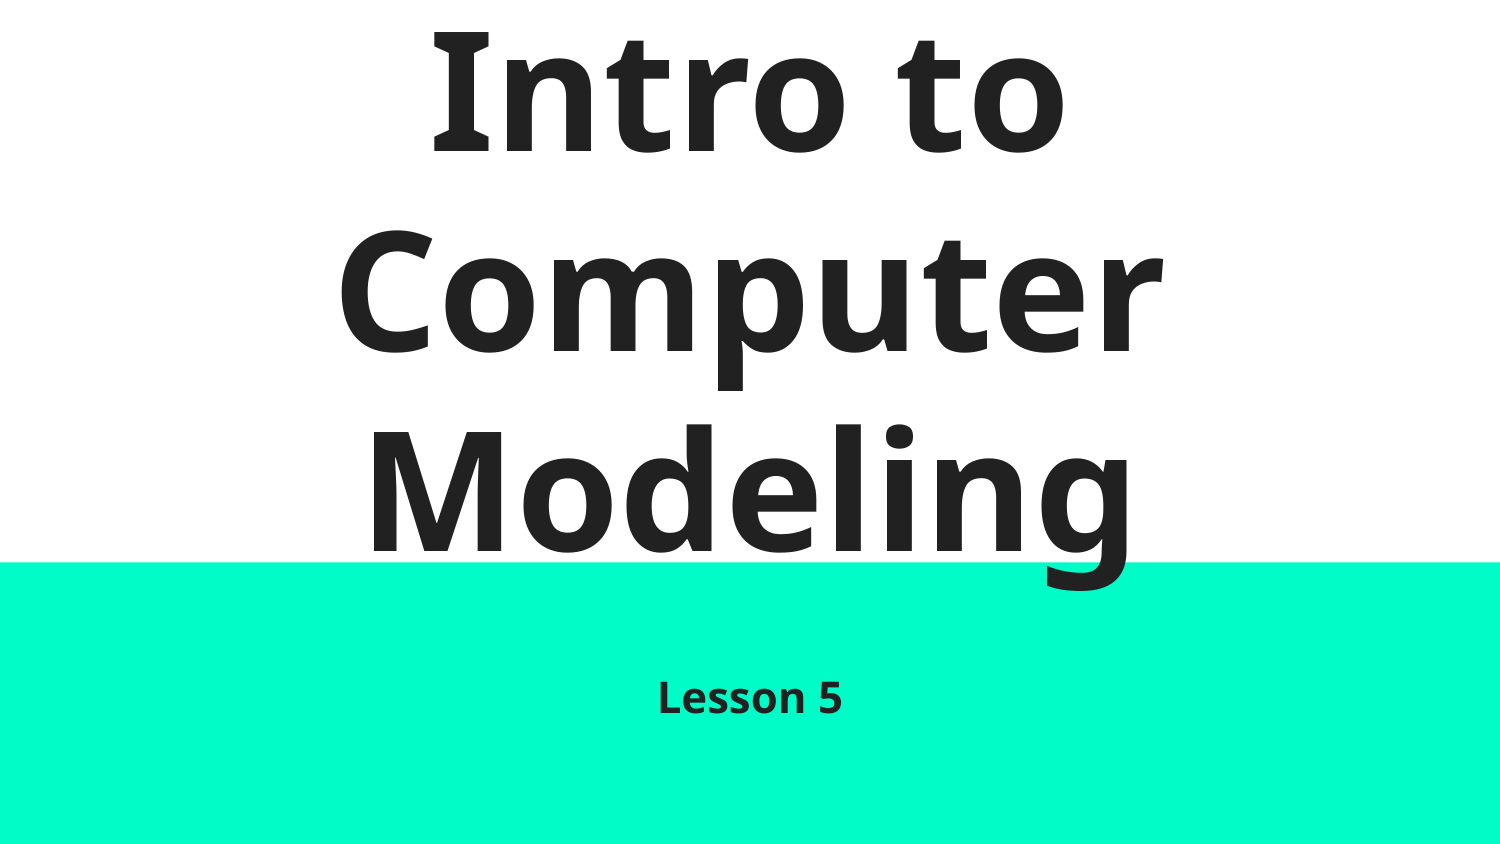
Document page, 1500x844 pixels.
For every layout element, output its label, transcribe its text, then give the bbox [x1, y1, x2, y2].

title Intro to Computer Modeling [51, 64, 1449, 506]
subtitle Lesson 5 [51, 638, 1449, 755]
